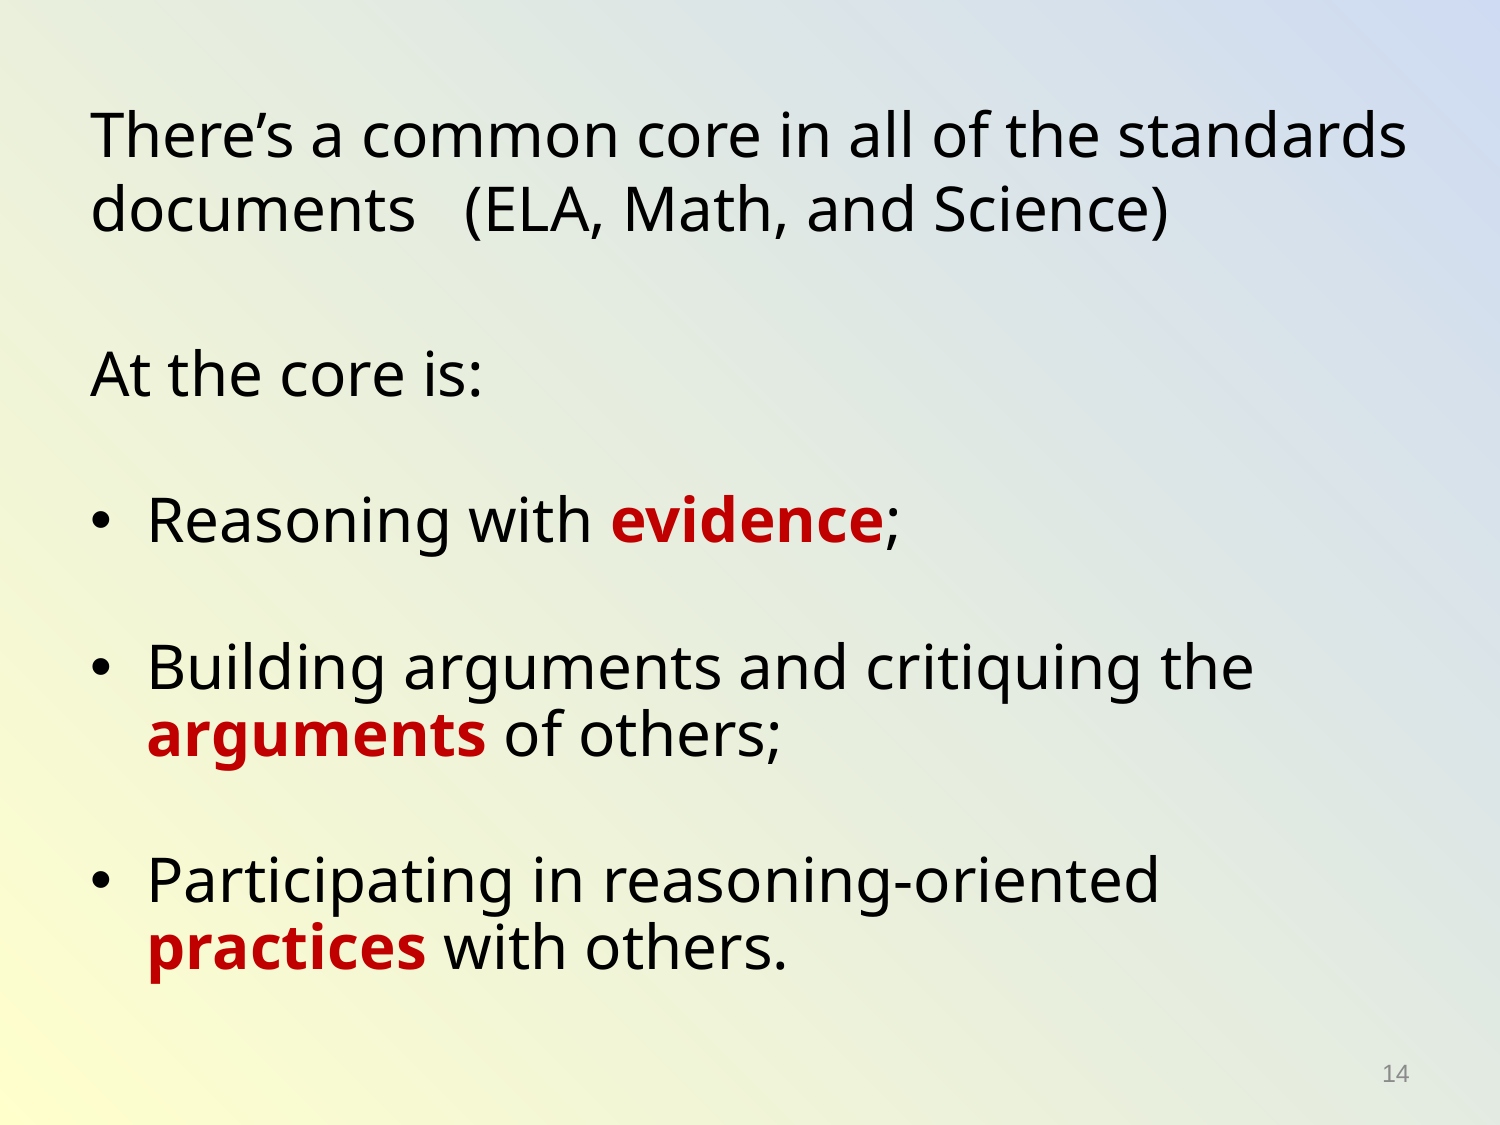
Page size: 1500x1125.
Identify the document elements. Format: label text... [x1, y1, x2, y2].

slide_number 14 [1074, 1042, 1425, 1103]
list There’s a common core in all of the standards documents (ELA, Math, and Science) At the core is: Reasoning with evidence; Building arguments and critiquing the arguments of others; Participating in reasoning-oriented practices with others. [75, 87, 1425, 1005]
